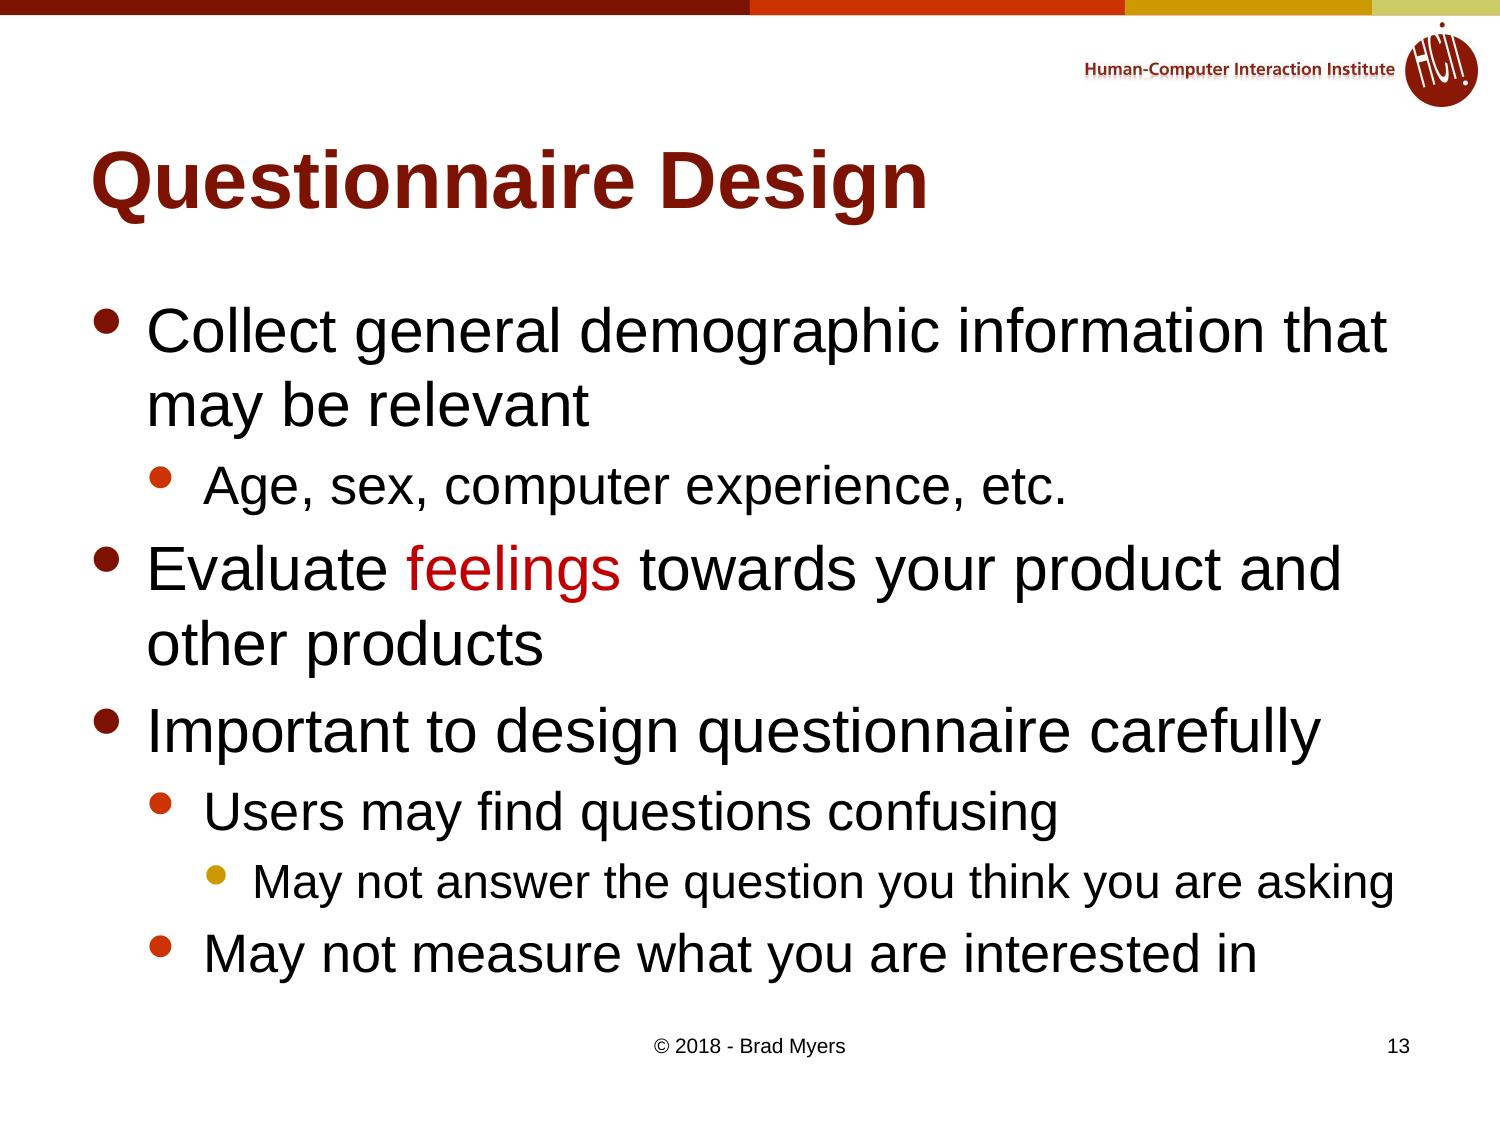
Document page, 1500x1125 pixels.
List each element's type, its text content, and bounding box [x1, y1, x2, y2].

picture [1313, 22, 1478, 107]
title Questionnaire Design [74, 19, 1313, 233]
list Collect general demographic information that may be relevant Age, sex, computer experience, etc. Evaluate feelings towards your product and other products Important to design questionnaire carefully Users may find questions confusing May not answer the question you think you are asking May not measure what you are interested in [74, 281, 1426, 992]
slide_number 13 [1074, 1024, 1426, 1101]
footer © 2018 - Brad Myers [512, 1024, 988, 1101]
